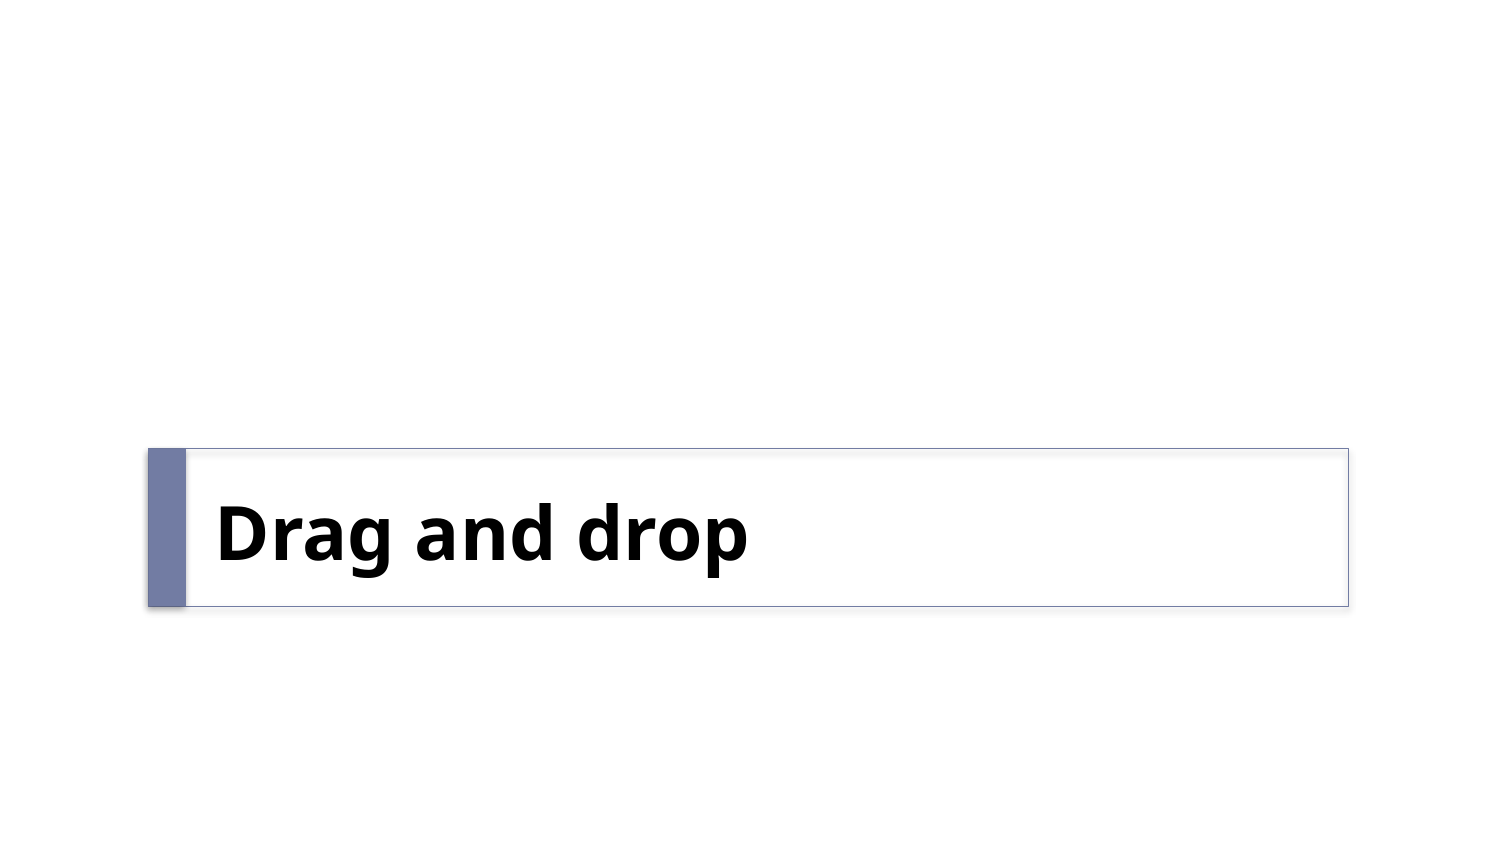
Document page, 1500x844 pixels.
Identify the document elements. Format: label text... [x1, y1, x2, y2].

title Drag and drop [200, 478, 1325, 600]
